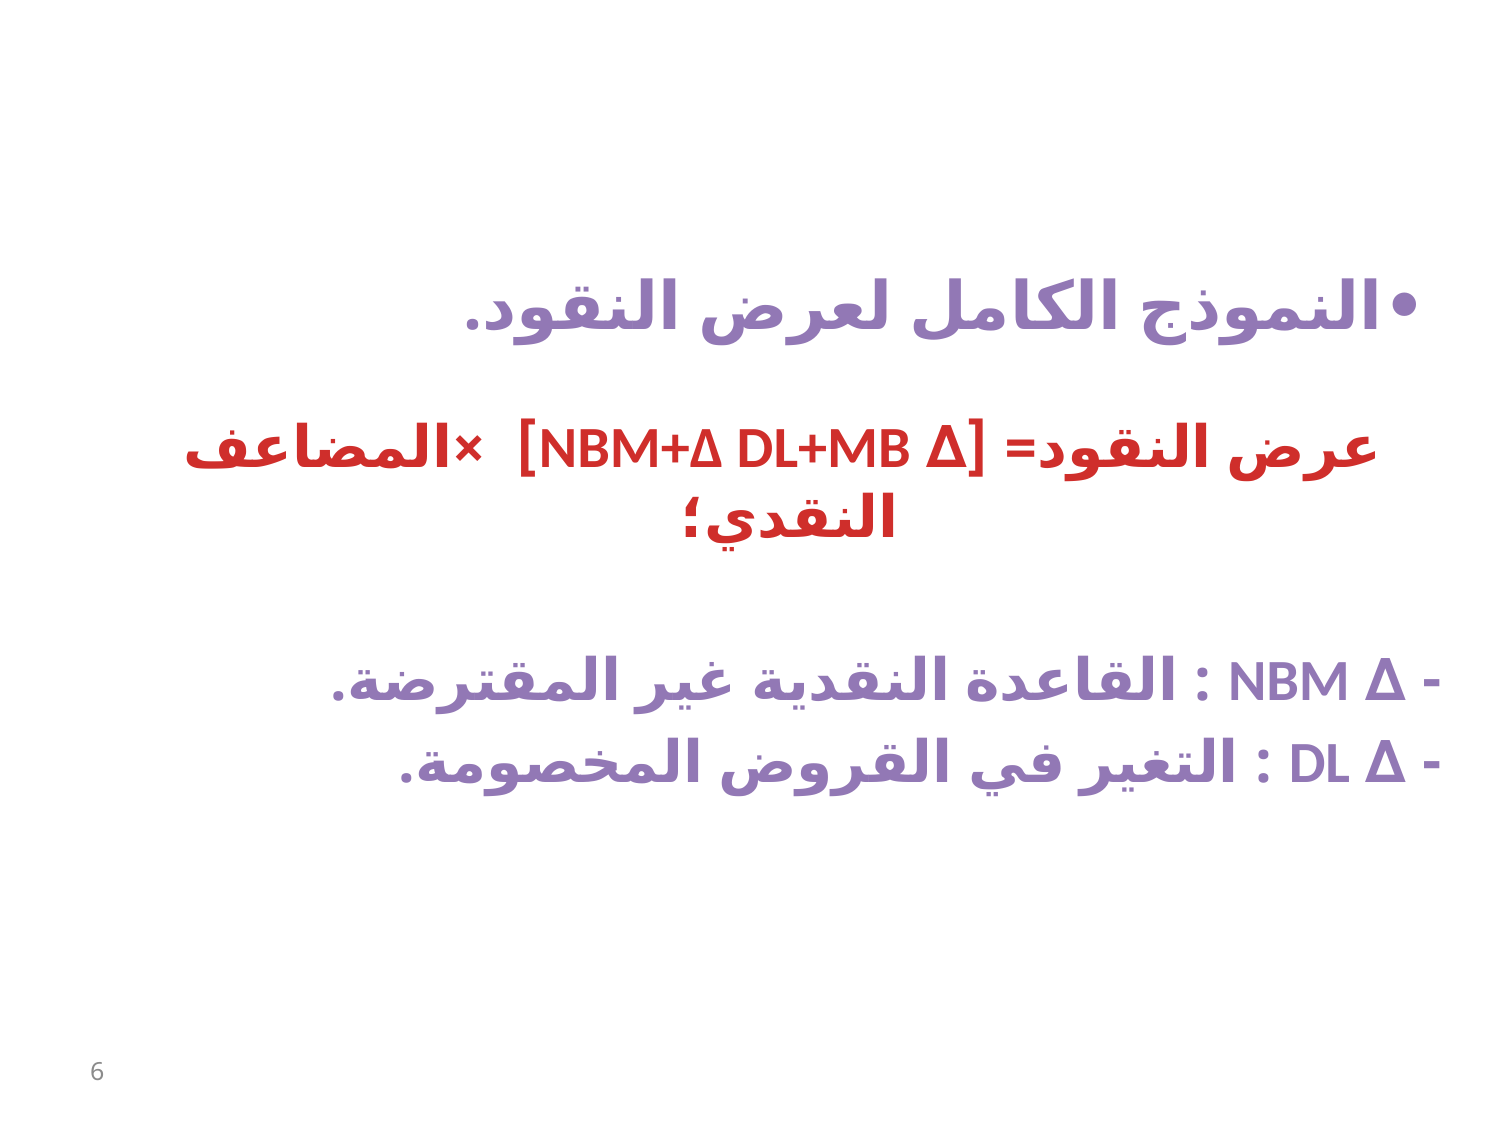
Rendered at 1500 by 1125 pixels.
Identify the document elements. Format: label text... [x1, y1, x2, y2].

text_box عرض النقود= [∆ NBM+∆ DL+MB] ×المضاعف النقدي؛ - ∆ NBM : القاعدة النقدية غير المقترضة. - ∆ DL : التغير في القروض المخصومة. [107, 401, 1458, 528]
text_box [145, 457, 1496, 593]
slide_number 6 [75, 1042, 425, 1103]
list • النموذج الكامل لعرض النقود. [91, 255, 1442, 390]
